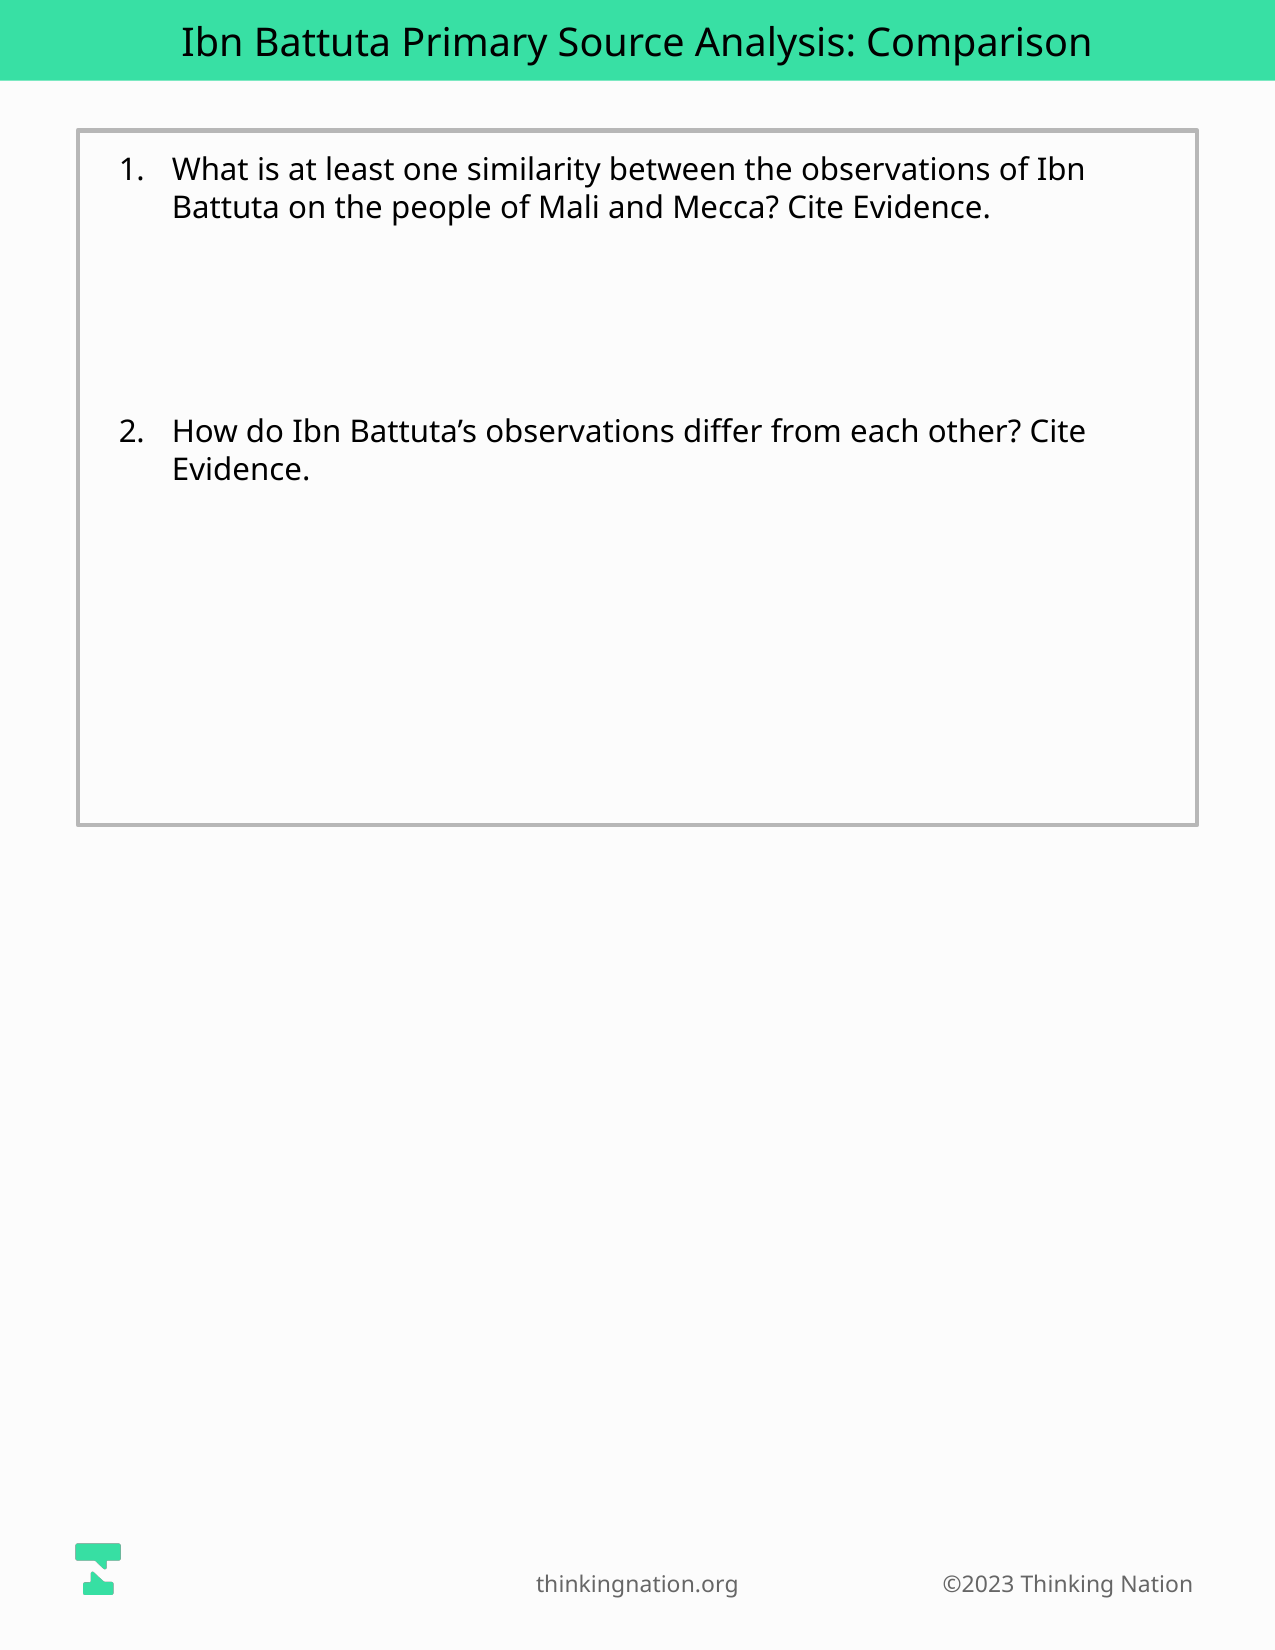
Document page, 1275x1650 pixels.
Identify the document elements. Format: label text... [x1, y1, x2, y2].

text_box ©2023 Thinking Nation [907, 1553, 1210, 1605]
text_box thinkingnation.org [486, 1553, 789, 1605]
text_box What is at least one similarity between the observations of Ibn Battuta on the people of Mali and Mecca? Cite Evidence. How do Ibn Battuta’s observations differ from each other? Cite Evidence. [77, 130, 1197, 825]
text_box Ibn Battuta Primary Source Analysis: Comparison [0, 0, 1275, 81]
picture [62, 1533, 134, 1605]
